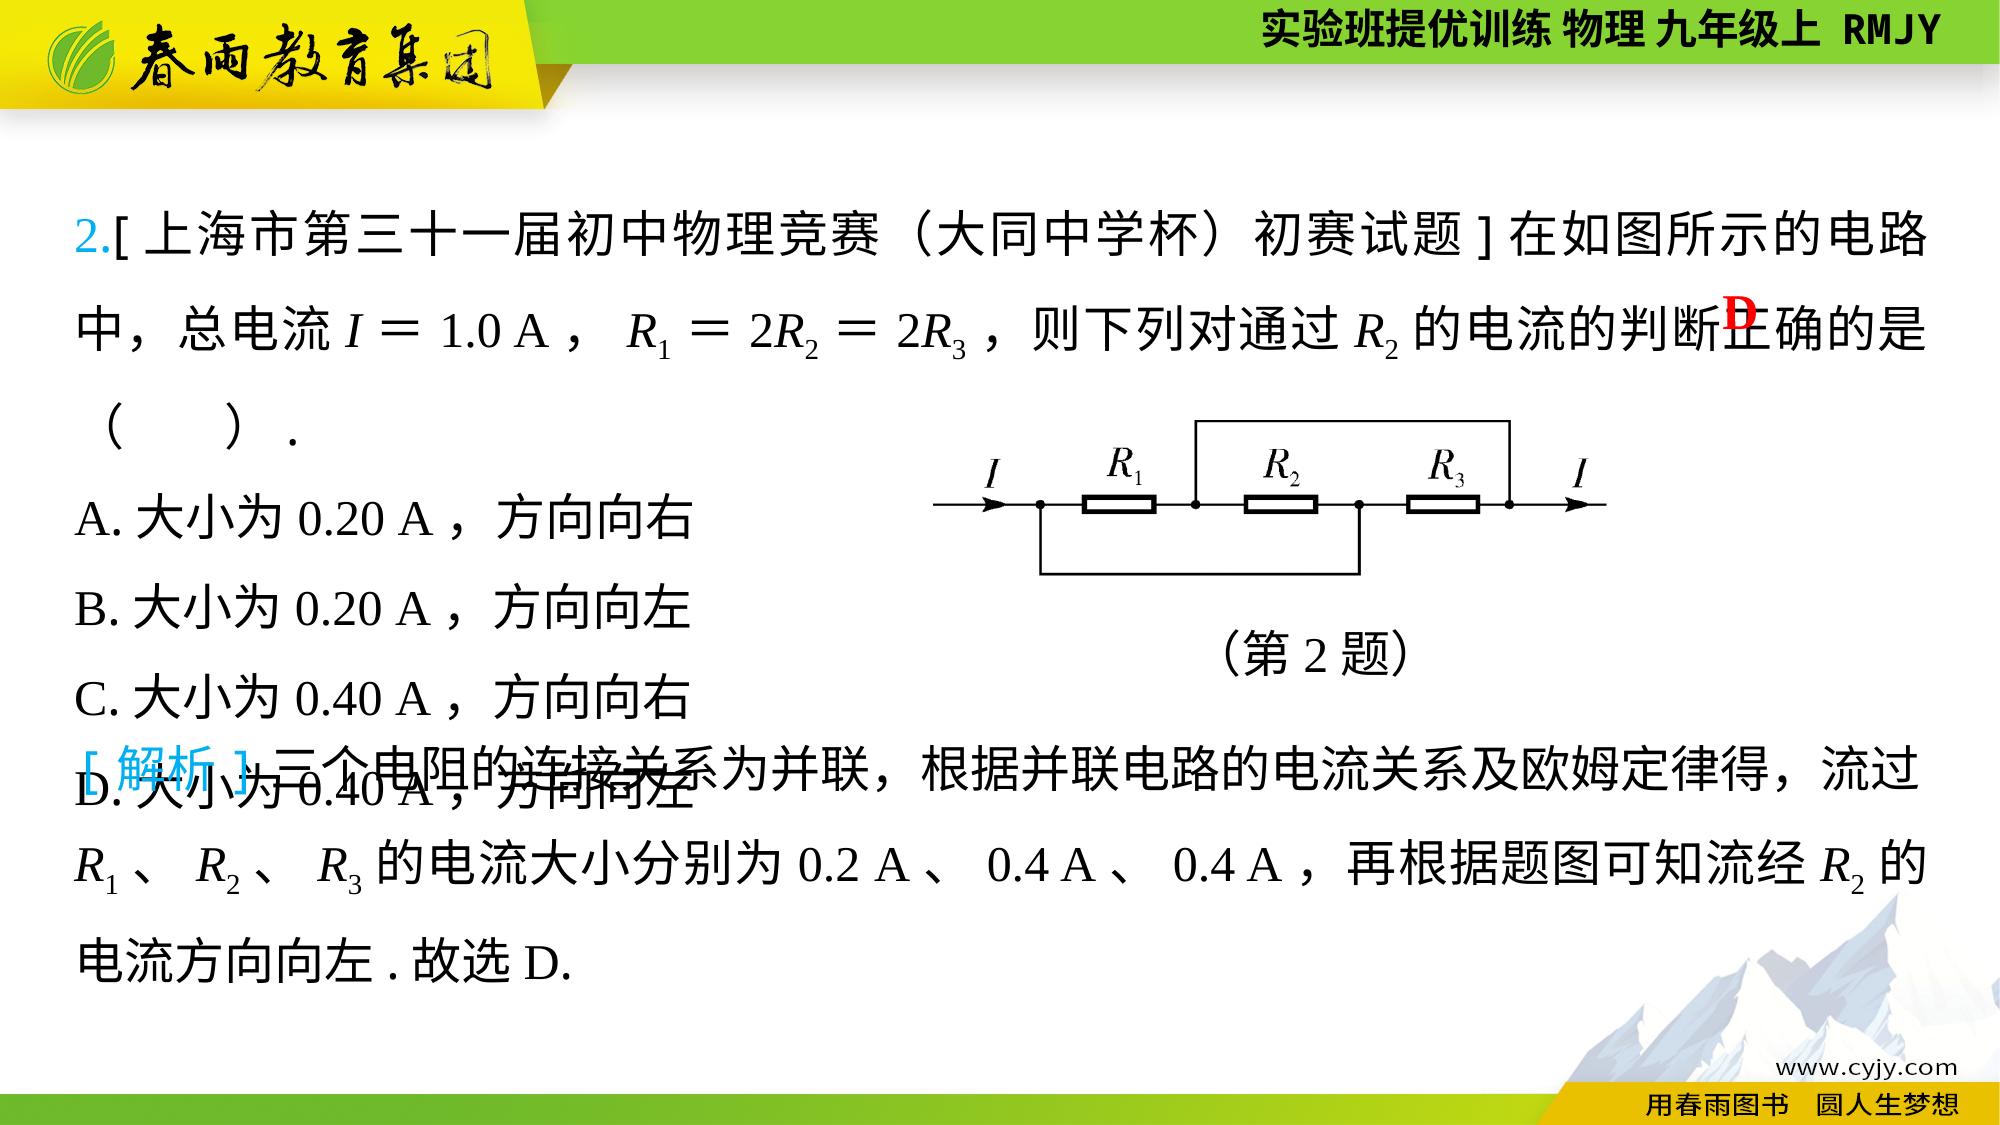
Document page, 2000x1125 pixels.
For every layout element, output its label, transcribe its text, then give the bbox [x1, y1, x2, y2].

picture [0, 0, 2000, 1125]
text_box [解析]三个电阻的连接关系为并联，根据并联电路的电流关系及欧姆定律得，流过R1、R2、R3的电流大小分别为0.2 A、0.4 A、0.4 A，再根据题图可知流经R2的电流方向向左.故选D. [59, 699, 1944, 998]
text_box （第2题） [1176, 596, 1456, 690]
text_box D [1707, 271, 1774, 347]
list 2.[上海市第三十一届初中物理竞赛（大同中学杯）初赛试题]在如图所示的电路中，总电流I＝1.0 A，R1＝2R2＝2R3，则下列对通过R2的电流的判断正确的是（ ）. A.大小为0.20 A，方向向右 B.大小为0.20 A，方向向左 C.大小为0.40 A，方向向右 D.大小为0.40 A，方向向左 [59, 165, 1944, 699]
